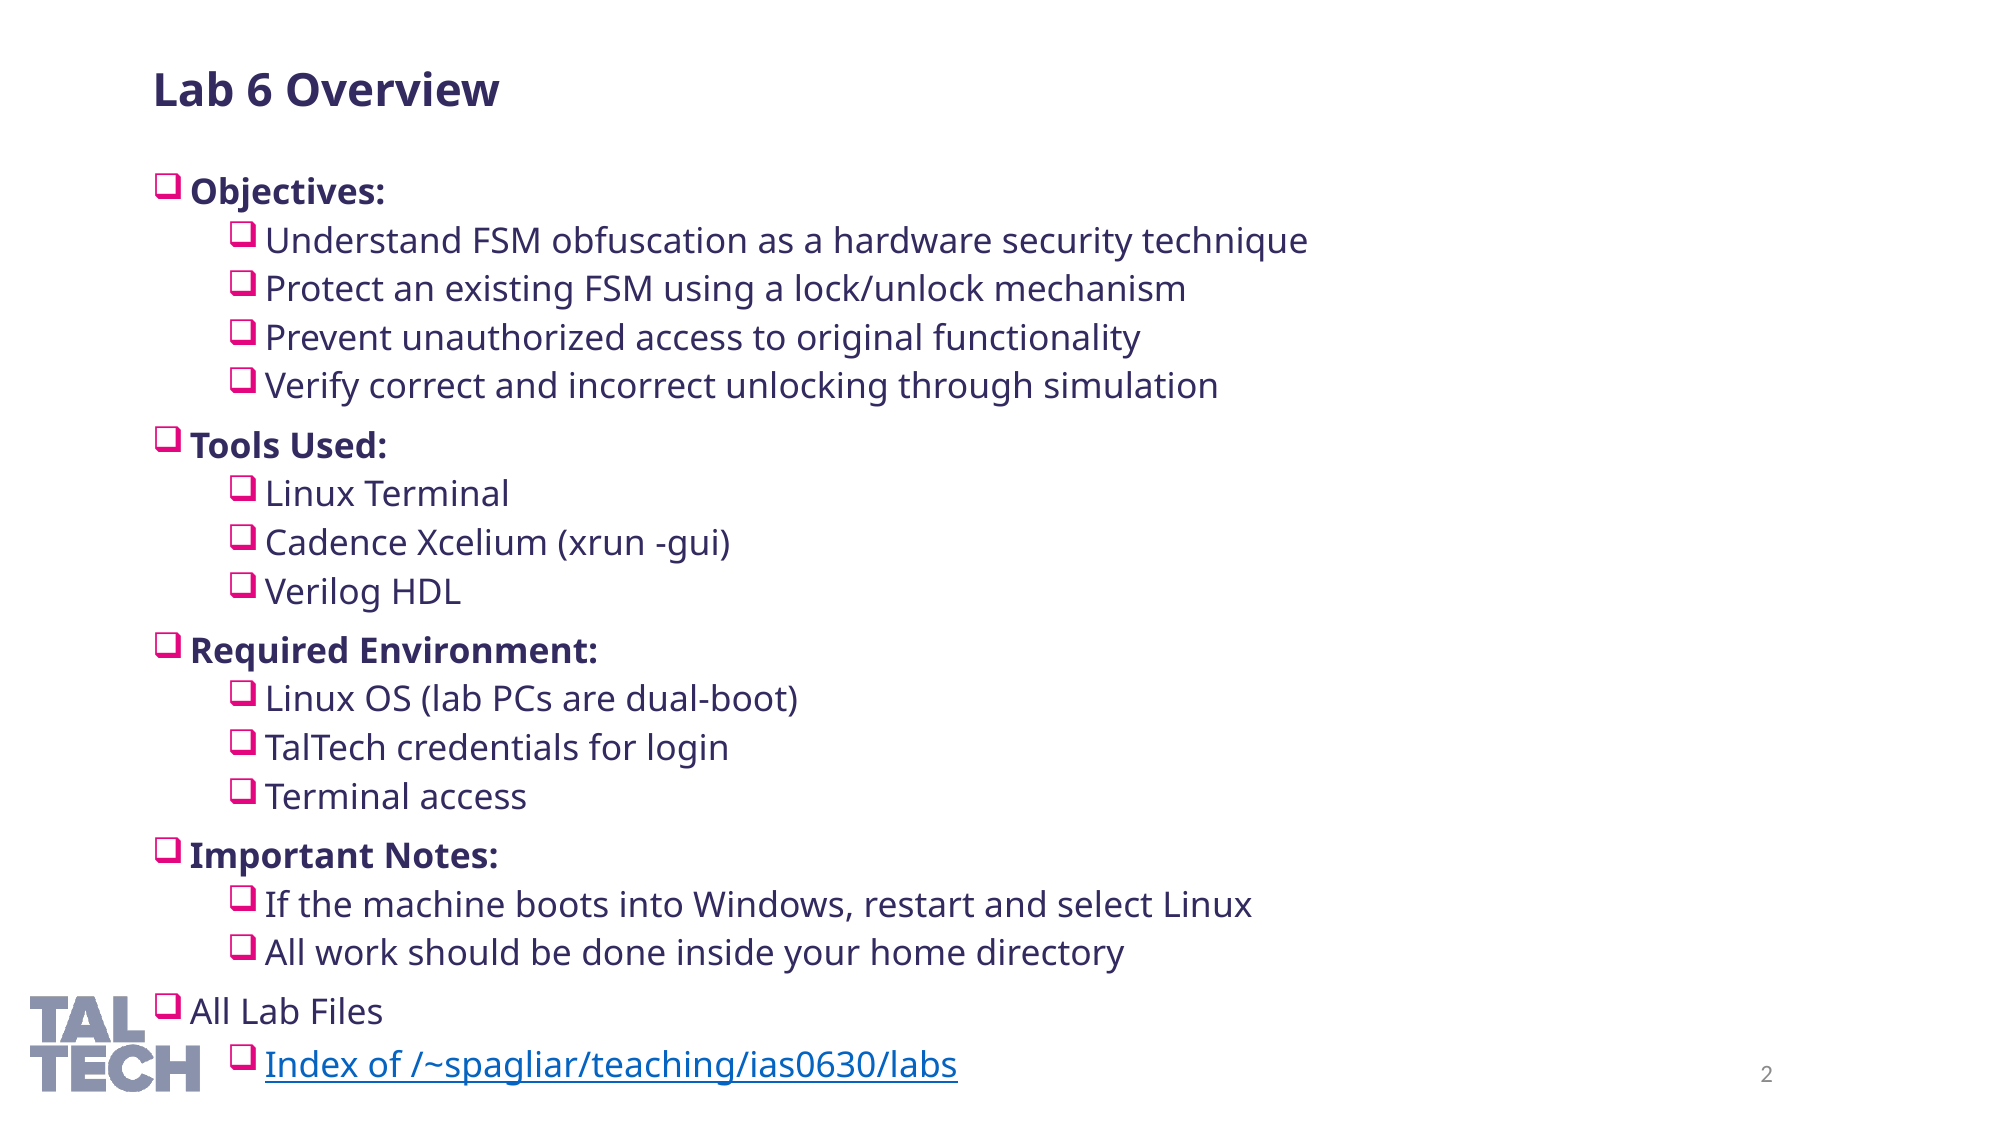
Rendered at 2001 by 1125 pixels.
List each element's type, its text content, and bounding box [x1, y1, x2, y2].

slide_number 2 [1338, 1042, 1789, 1103]
list Objectives: Understand FSM obfuscation as a hardware security technique Protect an existing FSM using a lock/unlock mechanism Prevent unauthorized access to original functionality Verify correct and incorrect unlocking through simulation Tools Used: Linux Terminal Cadence Xcelium (xrun -gui) Verilog HDL Required Environment: Linux OS (lab PCs are dual-boot) TalTech credentials for login Terminal access Important Notes: If the machine boots into Windows, restart and select Linux All work should be done inside your home directory All Lab Files Index of /~spagliar/teaching/ias0630/labs [137, 166, 1863, 959]
picture [25, 990, 204, 1097]
title Lab 6 Overview [137, 59, 1863, 166]
